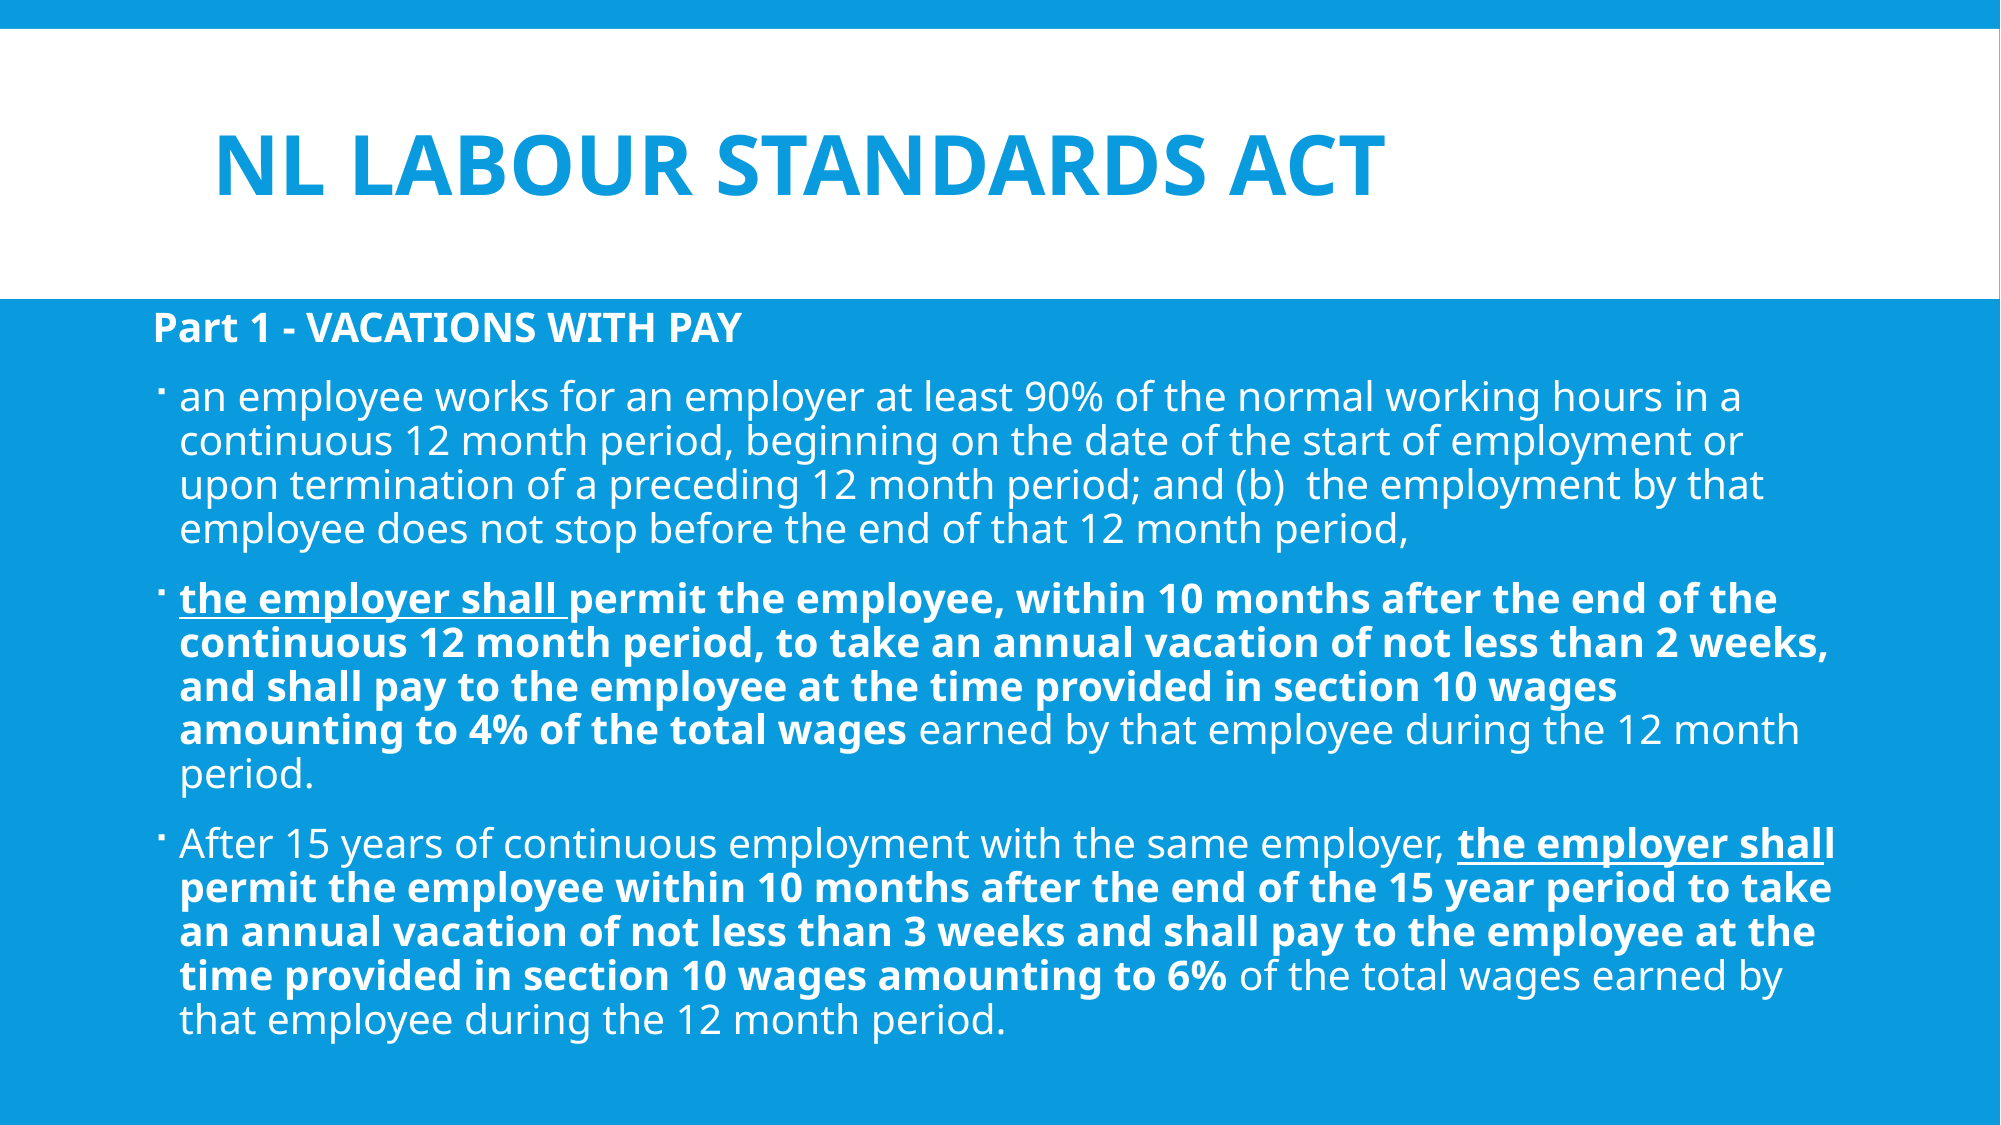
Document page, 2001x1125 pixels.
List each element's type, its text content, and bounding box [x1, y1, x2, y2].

title NL Labour Standards Act [197, 46, 1803, 295]
list Part 1 - VACATIONS WITH PAY an employee works for an employer at least 90% of the normal working hours in a continuous 12 month period, beginning on the date of the start of employment or upon termination of a preceding 12 month period; and (b) the employment by that employee does not stop before the end of that 12 month period, the employer shall permit the employee, within 10 months after the end of the continuous 12 month period, to take an annual vacation of not less than 2 weeks, and shall pay to the employee at the time provided in section 10 wages amounting to 4% of the total wages earned by that employee during the 12 month period. After 15 years of continuous employment with the same employer, the employer shall permit the employee within 10 months after the end of the 15 year period to take an annual vacation of not less than 3 weeks and shall pay to the employee at the time provided in section 10 wages amounting to 6% of the total wages earned by that employee during the 12 month period. [137, 299, 1863, 1060]
